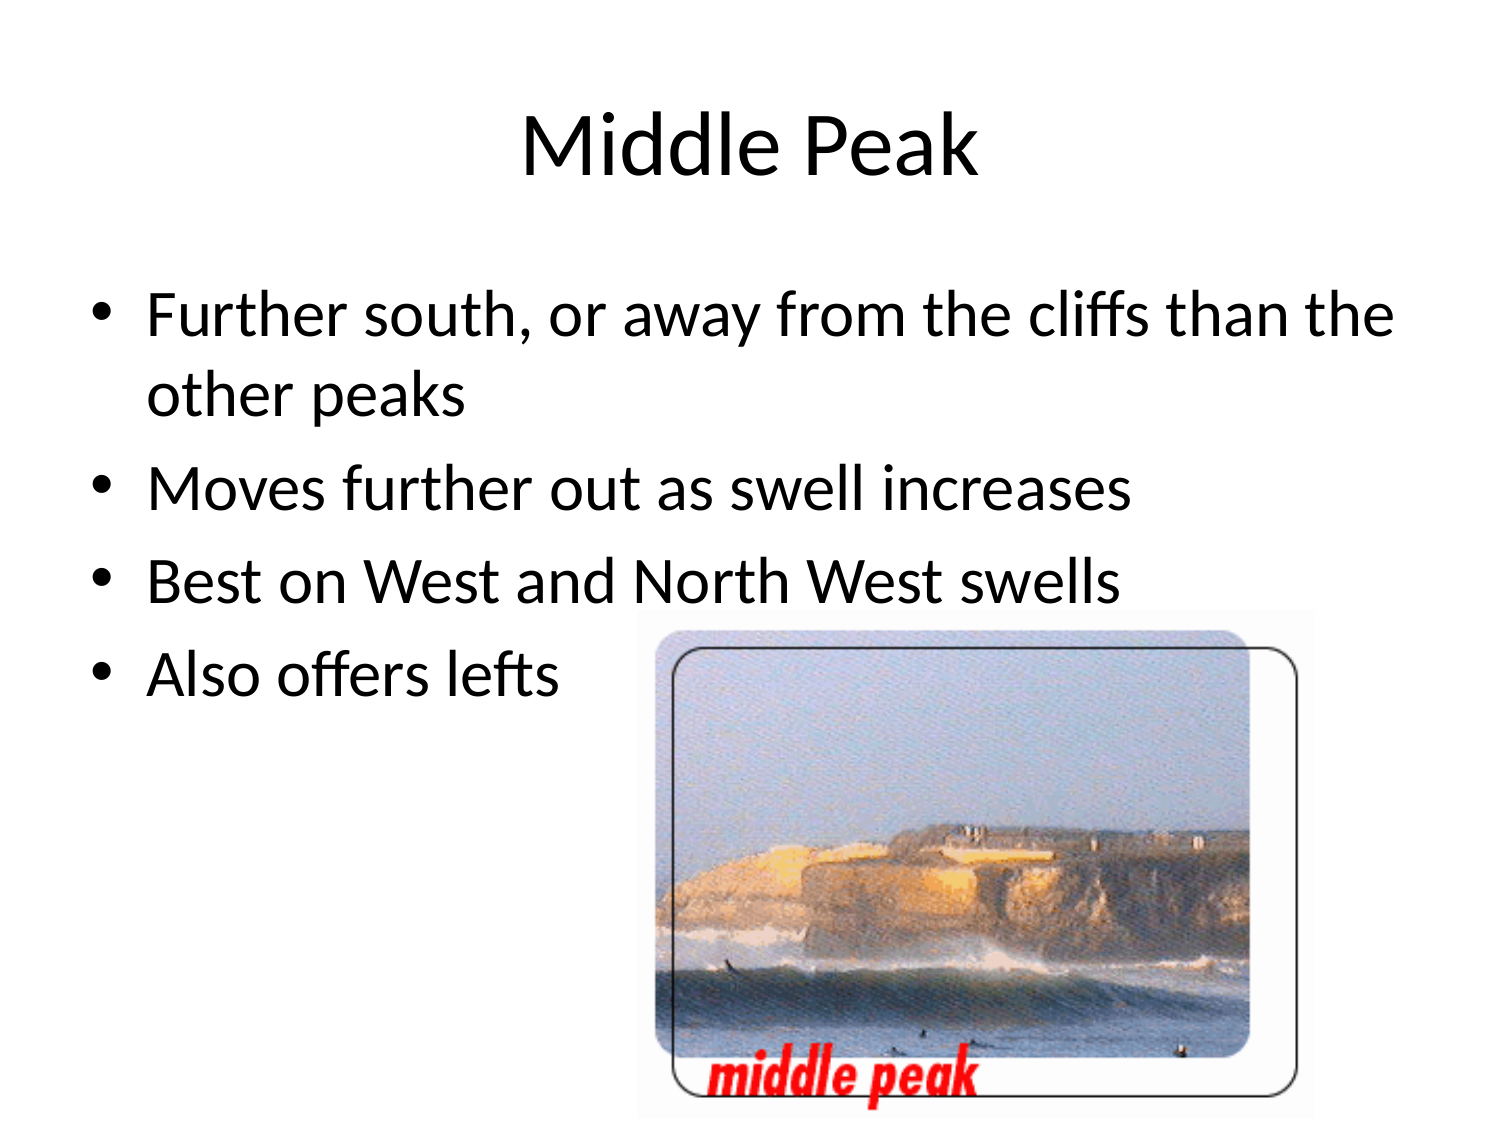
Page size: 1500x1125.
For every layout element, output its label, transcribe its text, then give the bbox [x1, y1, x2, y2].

picture [637, 610, 1315, 1125]
list Further south, or away from the cliffs than the other peaks Moves further out as swell increases Best on West and North West swells Also offers lefts [75, 262, 1425, 1005]
title Middle Peak [75, 45, 1425, 233]
